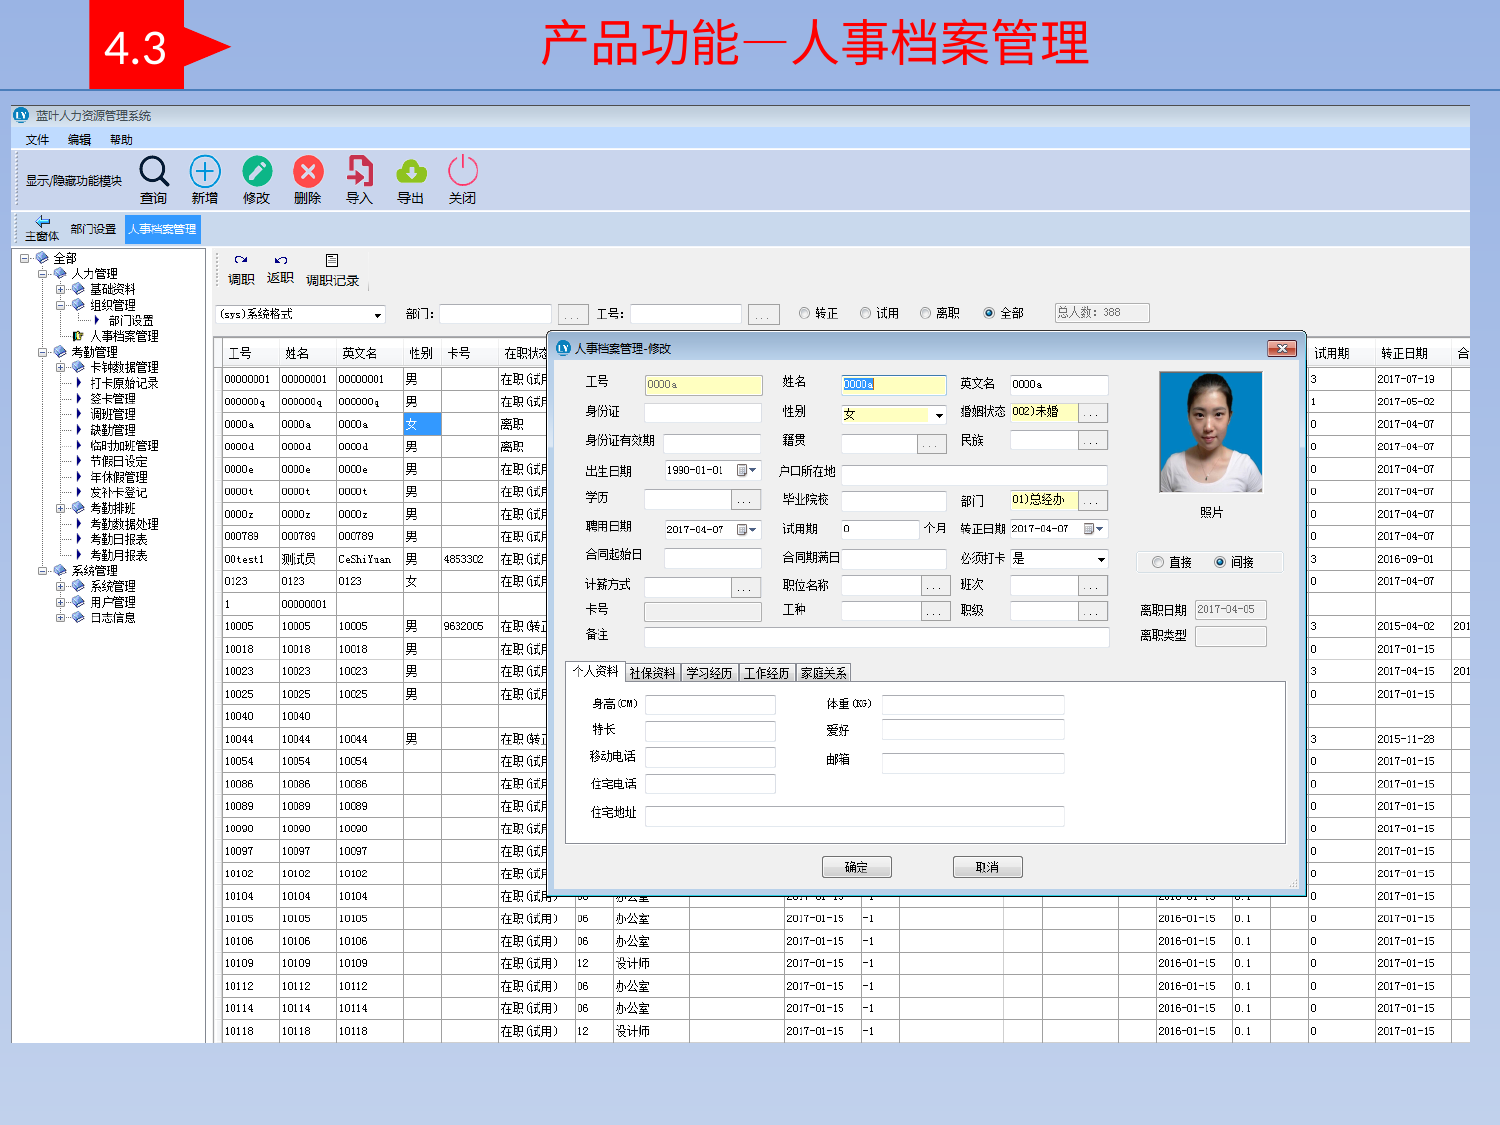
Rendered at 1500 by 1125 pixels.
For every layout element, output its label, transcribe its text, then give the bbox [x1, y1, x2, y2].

text_box [87, 0, 186, 89]
picture [11, 105, 1470, 1044]
text_box [186, 25, 234, 68]
text_box 4.3 [89, 7, 182, 82]
text_box 产品功能—人事档案管理 [525, 4, 1117, 79]
